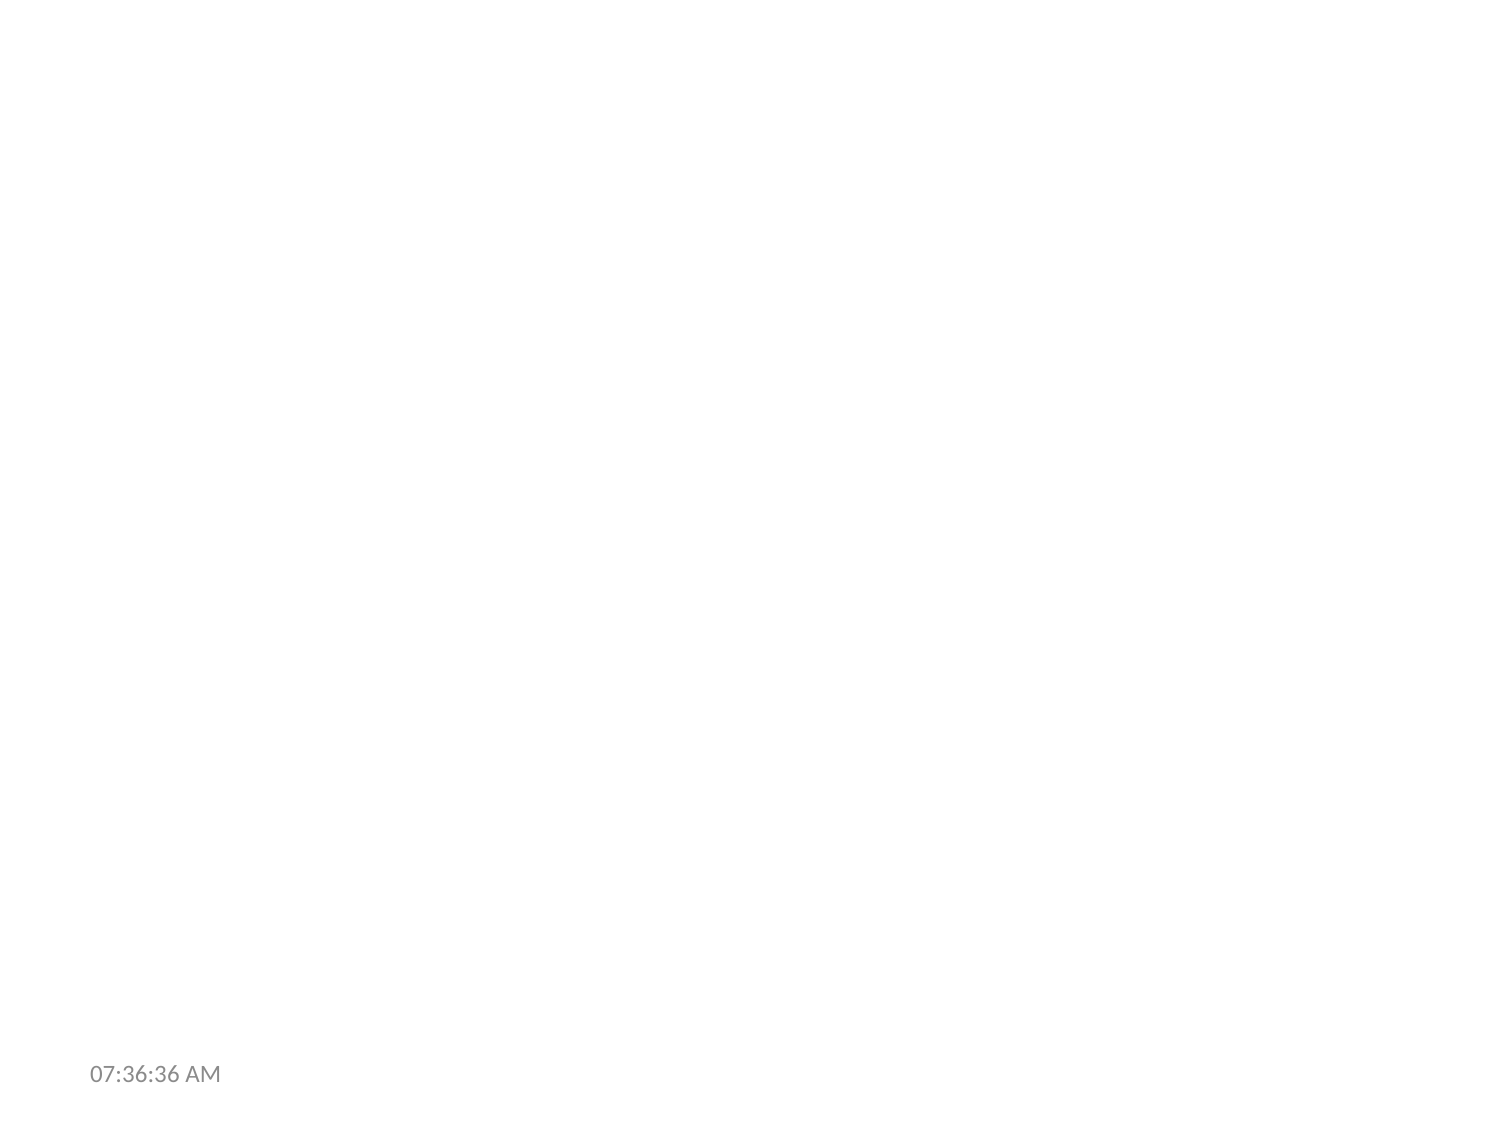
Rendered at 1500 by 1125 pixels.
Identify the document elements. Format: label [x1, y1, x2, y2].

slide_number [75, 1042, 425, 1103]
